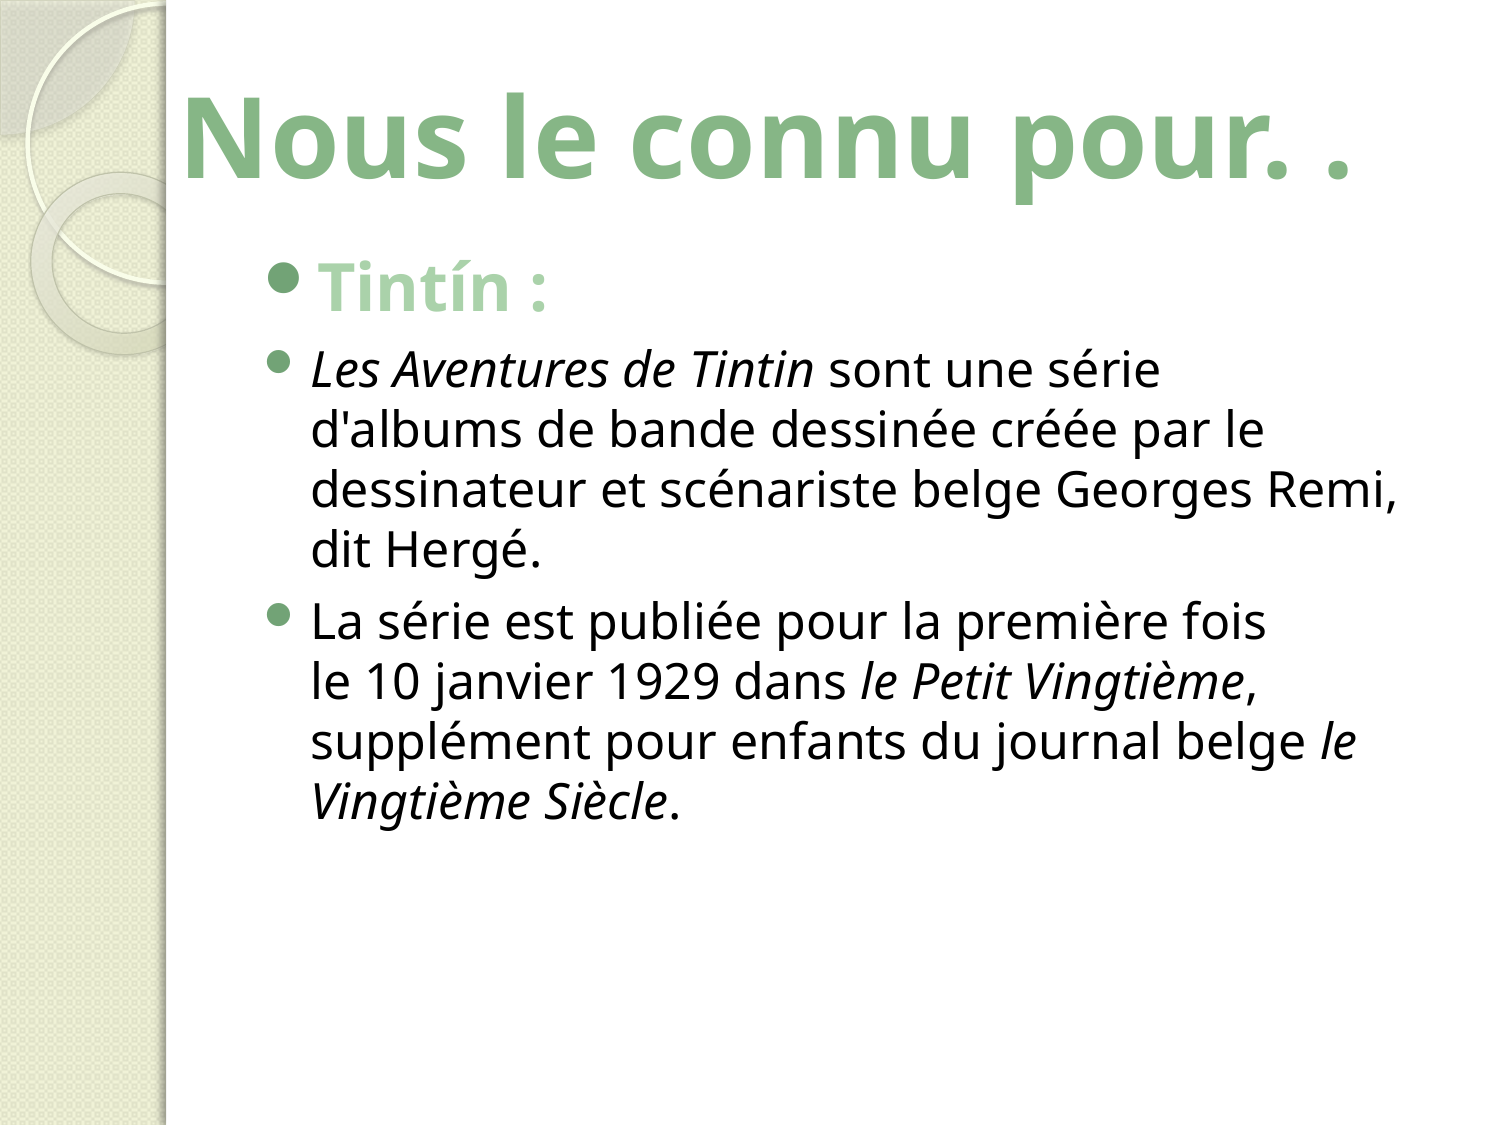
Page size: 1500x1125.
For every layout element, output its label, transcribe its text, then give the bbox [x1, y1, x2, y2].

list Tintín : Les Aventures de Tintin sont une série d'albums de bande dessinée créée par le dessinateur et scénariste belge Georges Remi, dit Hergé. La série est publiée pour la première fois le 10 janvier 1929 dans le Petit Vingtième, supplément pour enfants du journal belge le Vingtième Siècle. [235, 237, 1466, 1025]
text_box Nous le connu pour. . [163, 58, 1371, 209]
